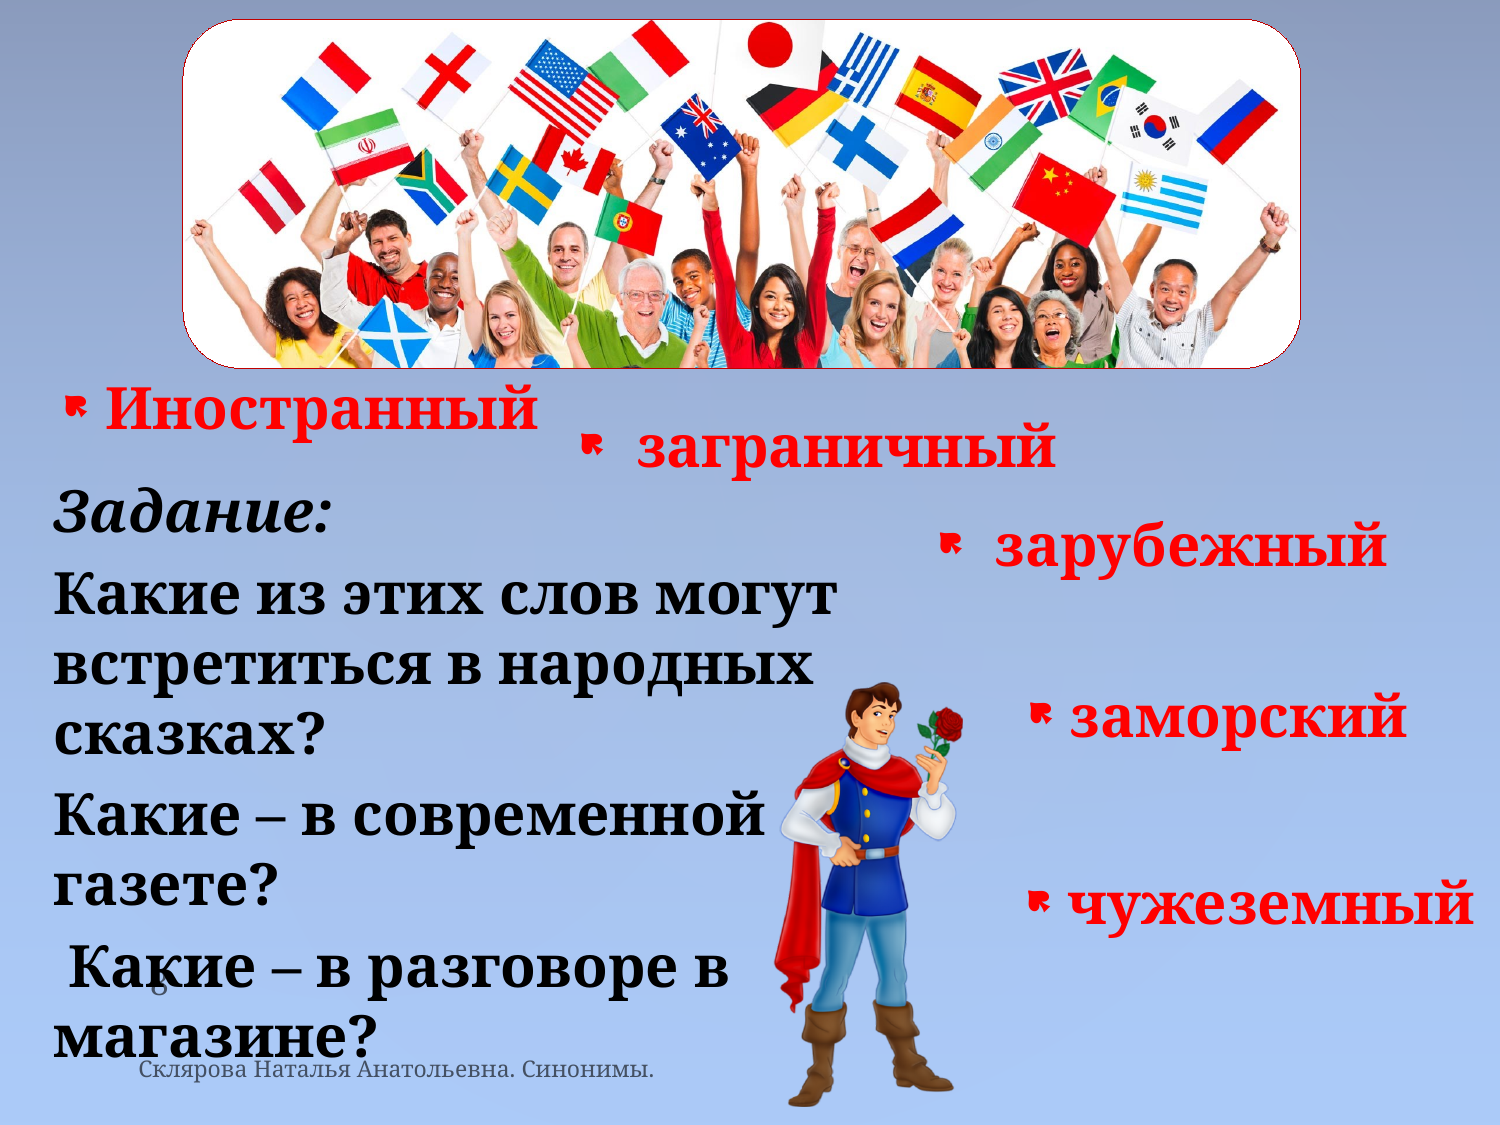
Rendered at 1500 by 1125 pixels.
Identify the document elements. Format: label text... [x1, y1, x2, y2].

picture [773, 682, 964, 1107]
text_box зарубежный [919, 429, 1499, 575]
text_box заморский [1009, 574, 1500, 772]
picture [182, 18, 1302, 369]
list Задание: Какие из этих слов могут встретиться в народных сказках? Какие – в современной газете? Какие – в разговоре в магазине? [35, 648, 905, 895]
list заграничный [560, 387, 1152, 521]
slide_number 8 [135, 958, 485, 1009]
text_box чужеземный [1007, 772, 1500, 948]
footer Склярова Наталья Анатольевна. Синонимы. [123, 1046, 762, 1107]
text_box Иностранный [45, 306, 590, 507]
